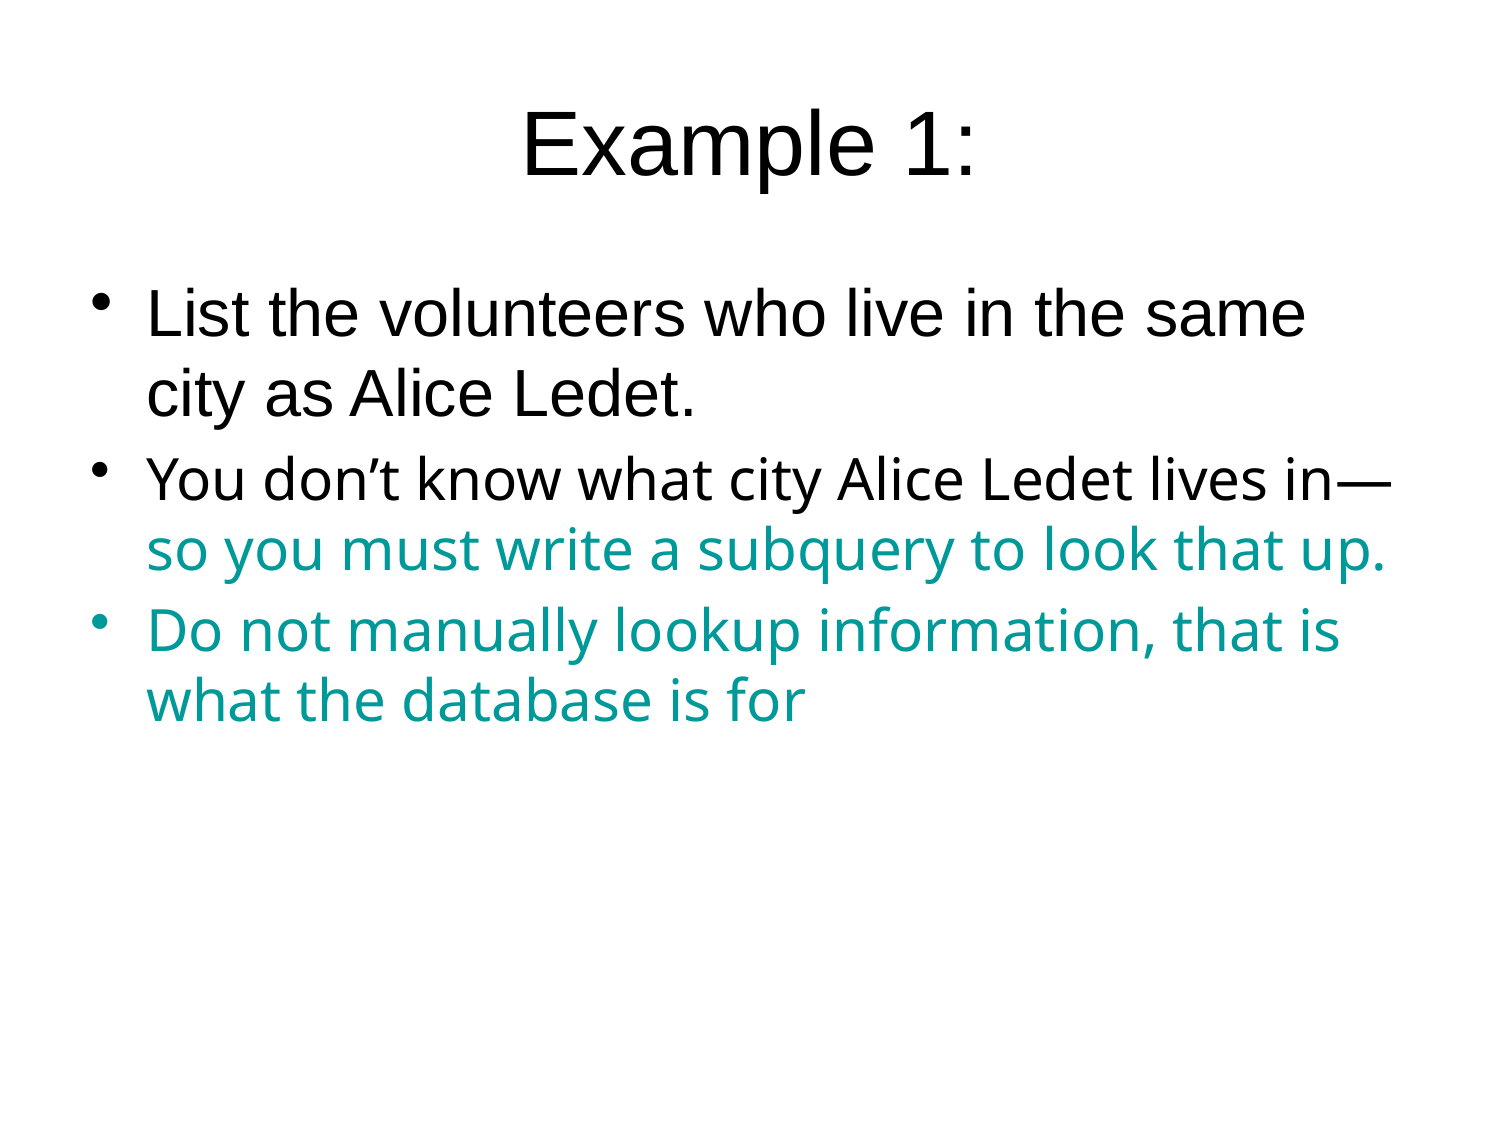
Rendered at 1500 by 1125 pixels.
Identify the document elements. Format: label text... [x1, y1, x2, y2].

title Example 1: [75, 45, 1425, 233]
list List the volunteers who live in the same city as Alice Ledet. You don’t know what city Alice Ledet lives in—so you must write a subquery to look that up. Do not manually lookup information, that is what the database is for [75, 262, 1425, 1005]
